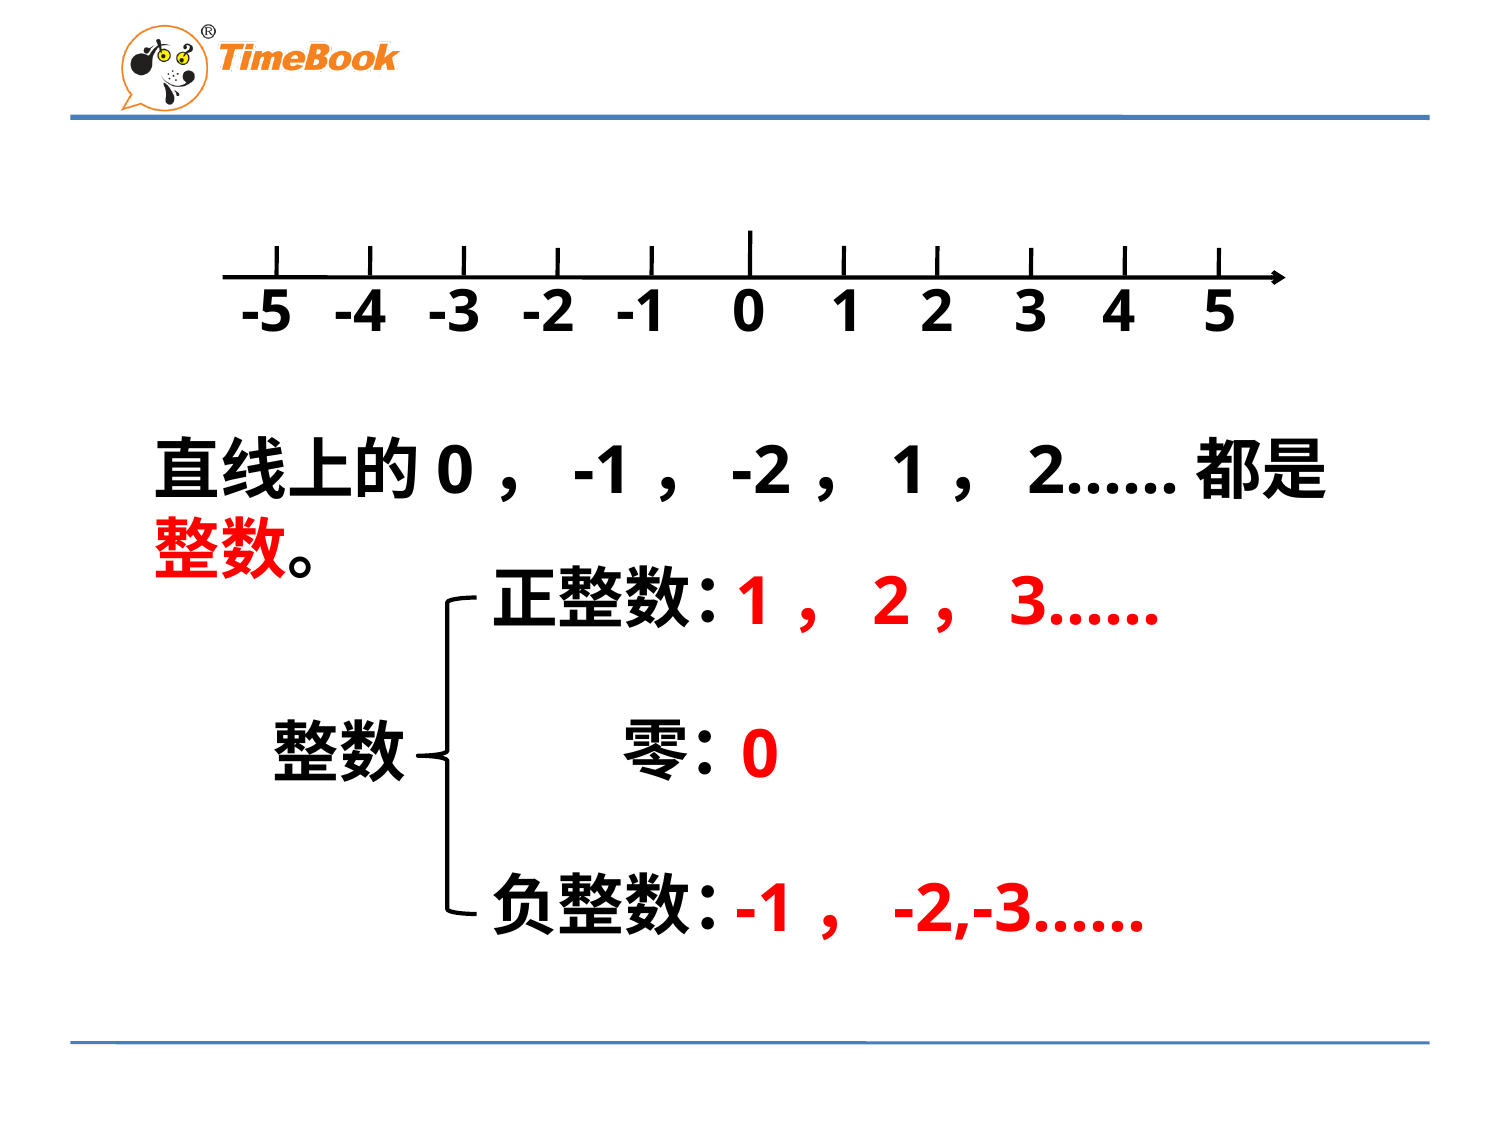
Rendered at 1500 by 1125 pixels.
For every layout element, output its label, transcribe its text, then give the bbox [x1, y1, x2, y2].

picture [118, 22, 408, 113]
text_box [222, 230, 1286, 352]
text_box 直线上的0，-1，-2，1，2……都是整数。 [138, 419, 1405, 595]
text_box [257, 597, 481, 915]
text_box -1，-2,-3…… [720, 857, 1266, 953]
text_box 正整数： [476, 548, 805, 644]
text_box 负整数： [476, 855, 805, 951]
text_box 0 [726, 703, 996, 798]
text_box 零： [607, 700, 936, 796]
text_box 1，2，3…… [720, 550, 1231, 646]
